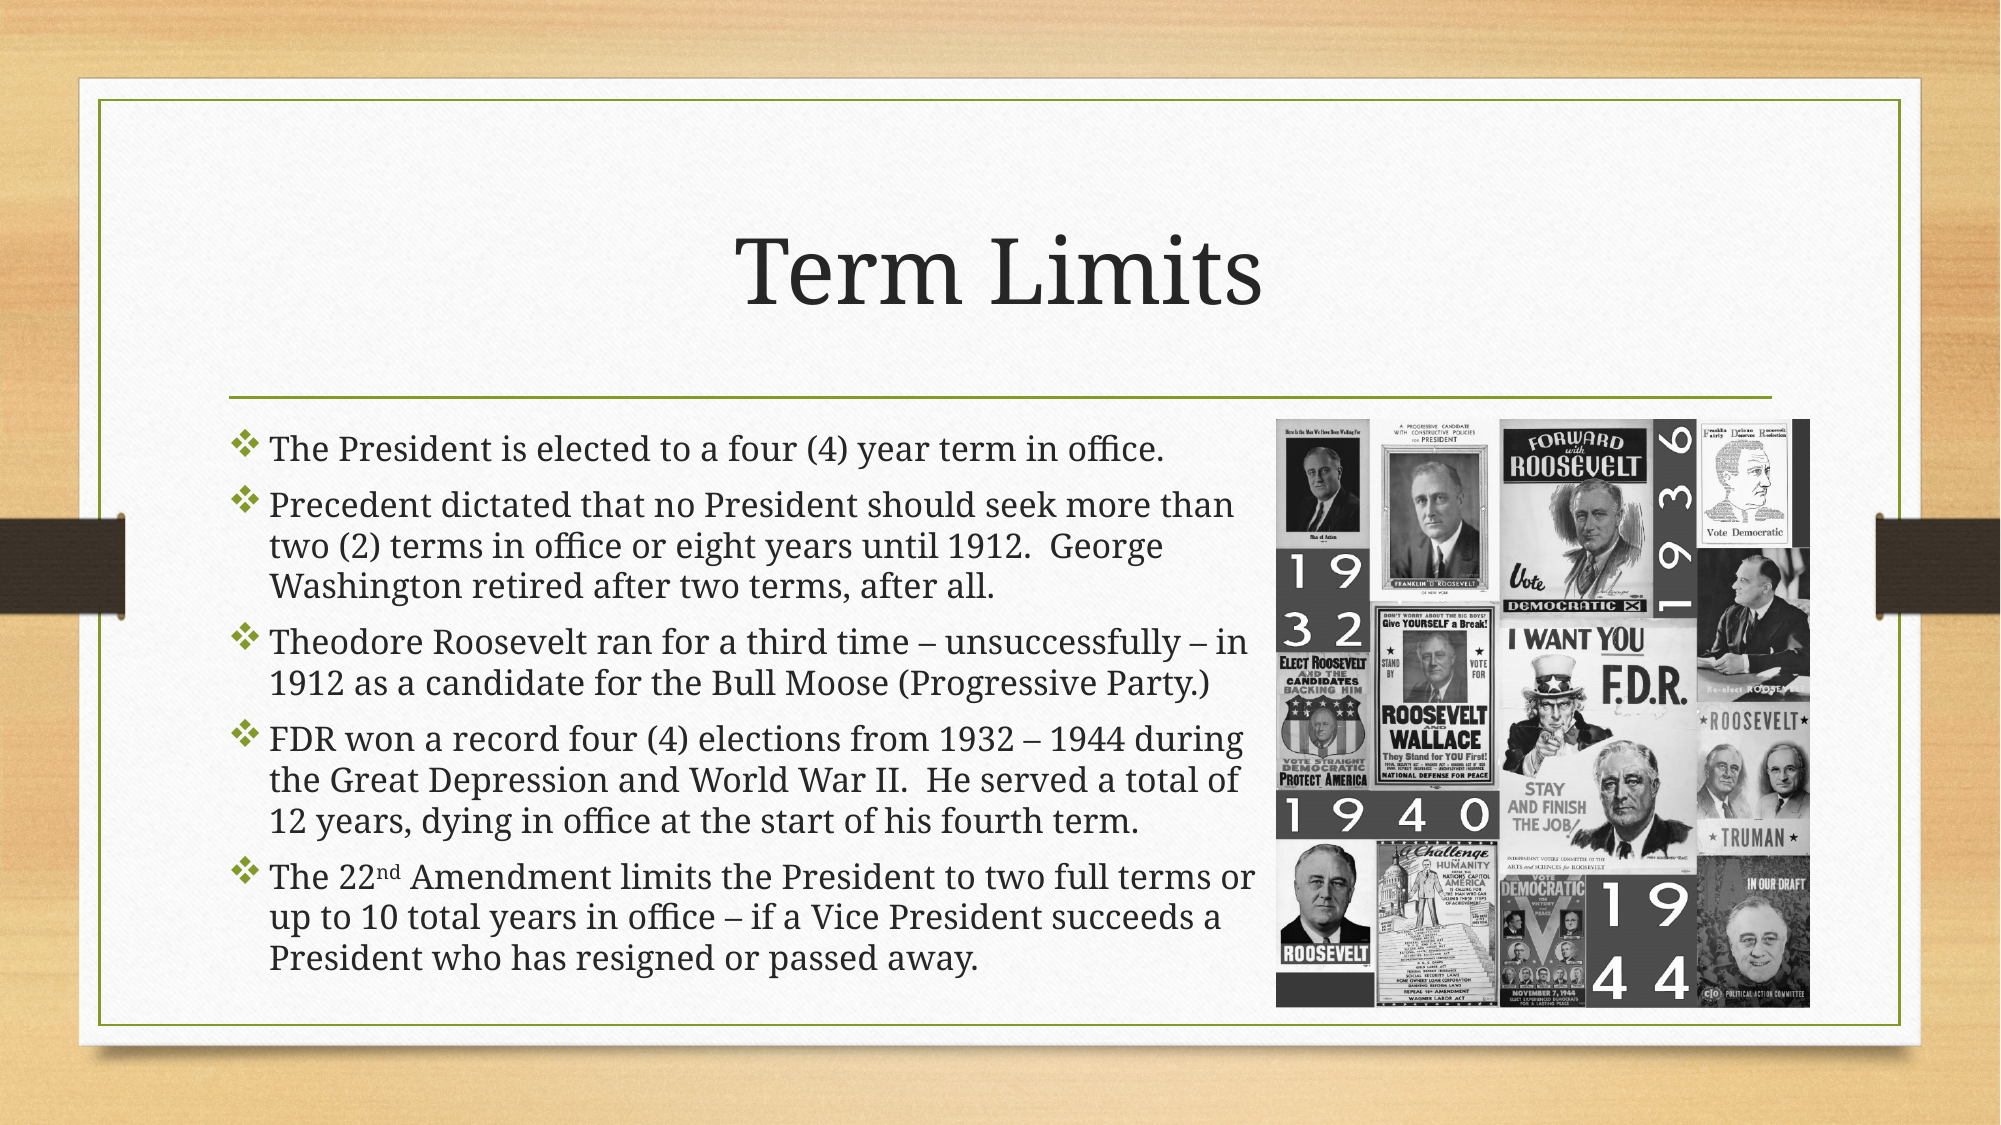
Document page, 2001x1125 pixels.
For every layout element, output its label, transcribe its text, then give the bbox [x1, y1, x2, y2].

title Term Limits [212, 161, 1788, 375]
list The President is elected to a four (4) year term in office. Precedent dictated that no President should seek more than two (2) terms in office or eight years until 1912. George Washington retired after two terms, after all. Theodore Roosevelt ran for a third time – unsuccessfully – in 1912 as a candidate for the Bull Moose (Progressive Party.) FDR won a record four (4) elections from 1932 – 1944 during the Great Depression and World War II. He served a total of 12 years, dying in office at the start of his fourth term. The 22nd Amendment limits the President to two full terms or up to 10 total years in office – if a Vice President succeeds a President who has resigned or passed away. [213, 420, 1275, 1008]
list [1275, 419, 1810, 1009]
picture [0, 0, 2001, 1125]
